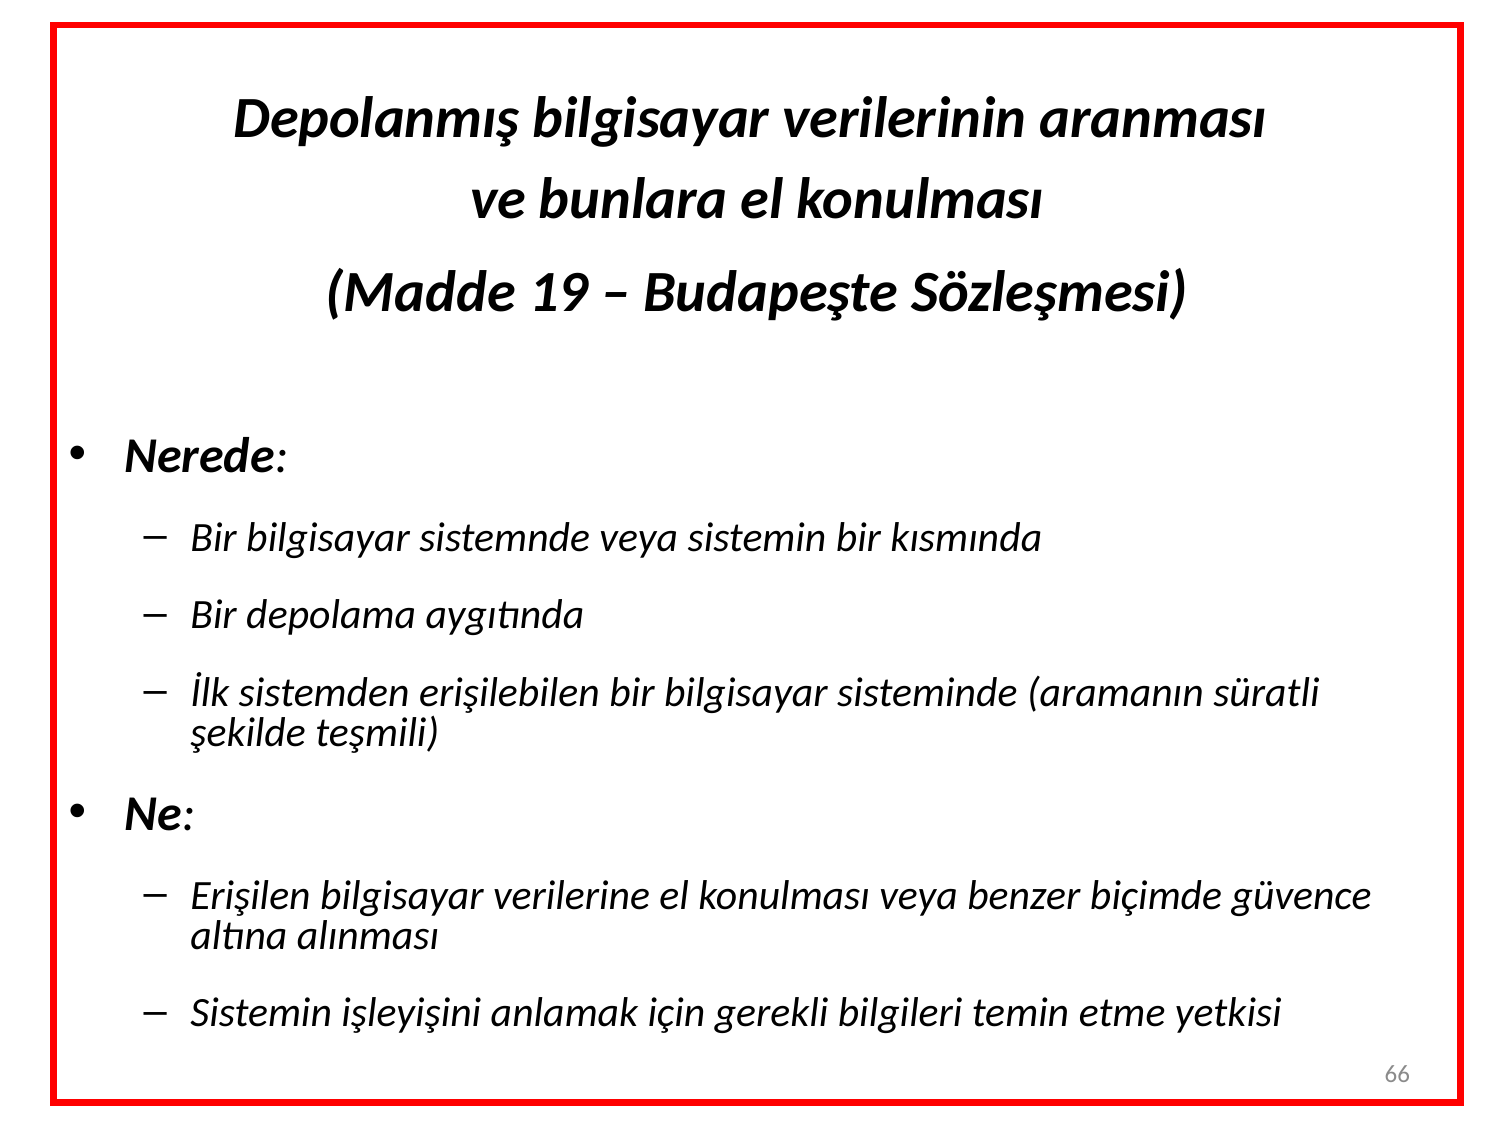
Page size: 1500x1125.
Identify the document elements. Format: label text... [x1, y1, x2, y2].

text_box Depolanmış bilgisayar verilerinin aranması ve bunlara el konulması (Madde 19 – Budapeşte Sözleşmesi) Nerede: Bir bilgisayar sistemnde veya sistemin bir kısmında Bir depolama aygıtında İlk sistemden erişilebilen bir bilgisayar sisteminde (aramanın süratli şekilde teşmili) Ne: Erişilen bilgisayar verilerine el konulması veya benzer biçimde güvence altına alınması Sistemin işleyişini anlamak için gerekli bilgileri temin etme yetkisi [53, 24, 1461, 1103]
